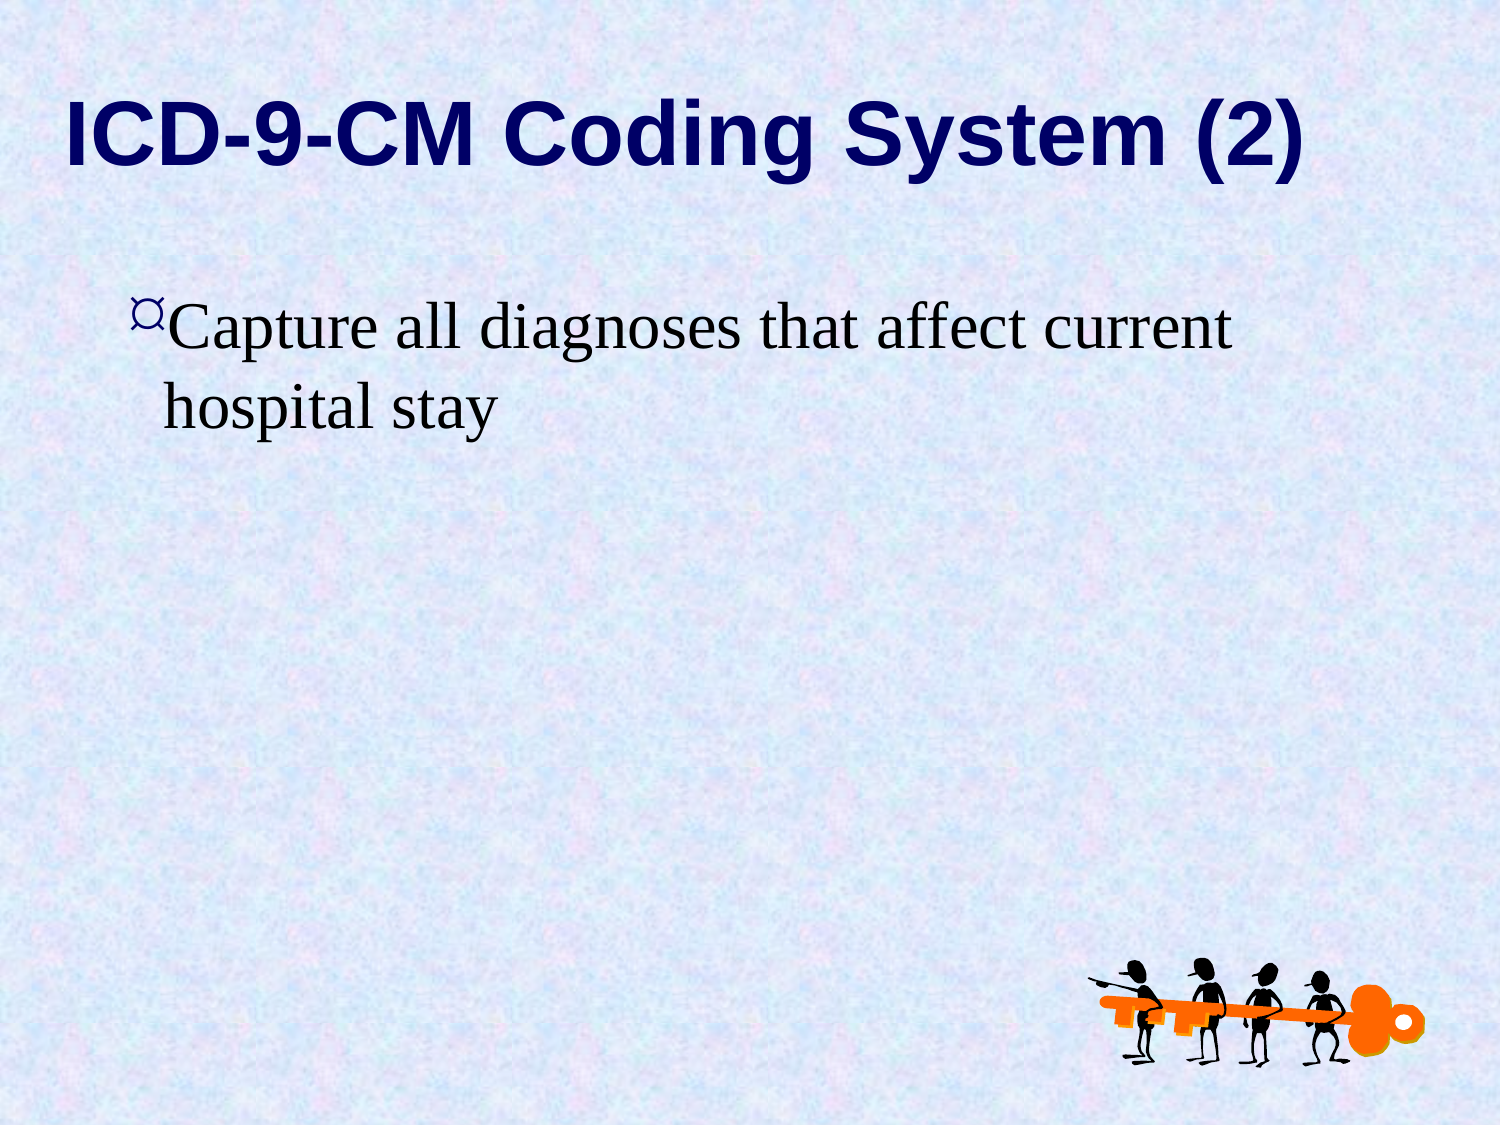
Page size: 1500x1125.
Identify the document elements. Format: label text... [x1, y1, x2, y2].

title ICD-9-CM Coding System (2) [50, 37, 1450, 238]
list Capture all diagnoses that affect current hospital stay [112, 275, 1375, 1050]
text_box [1086, 957, 1426, 1069]
